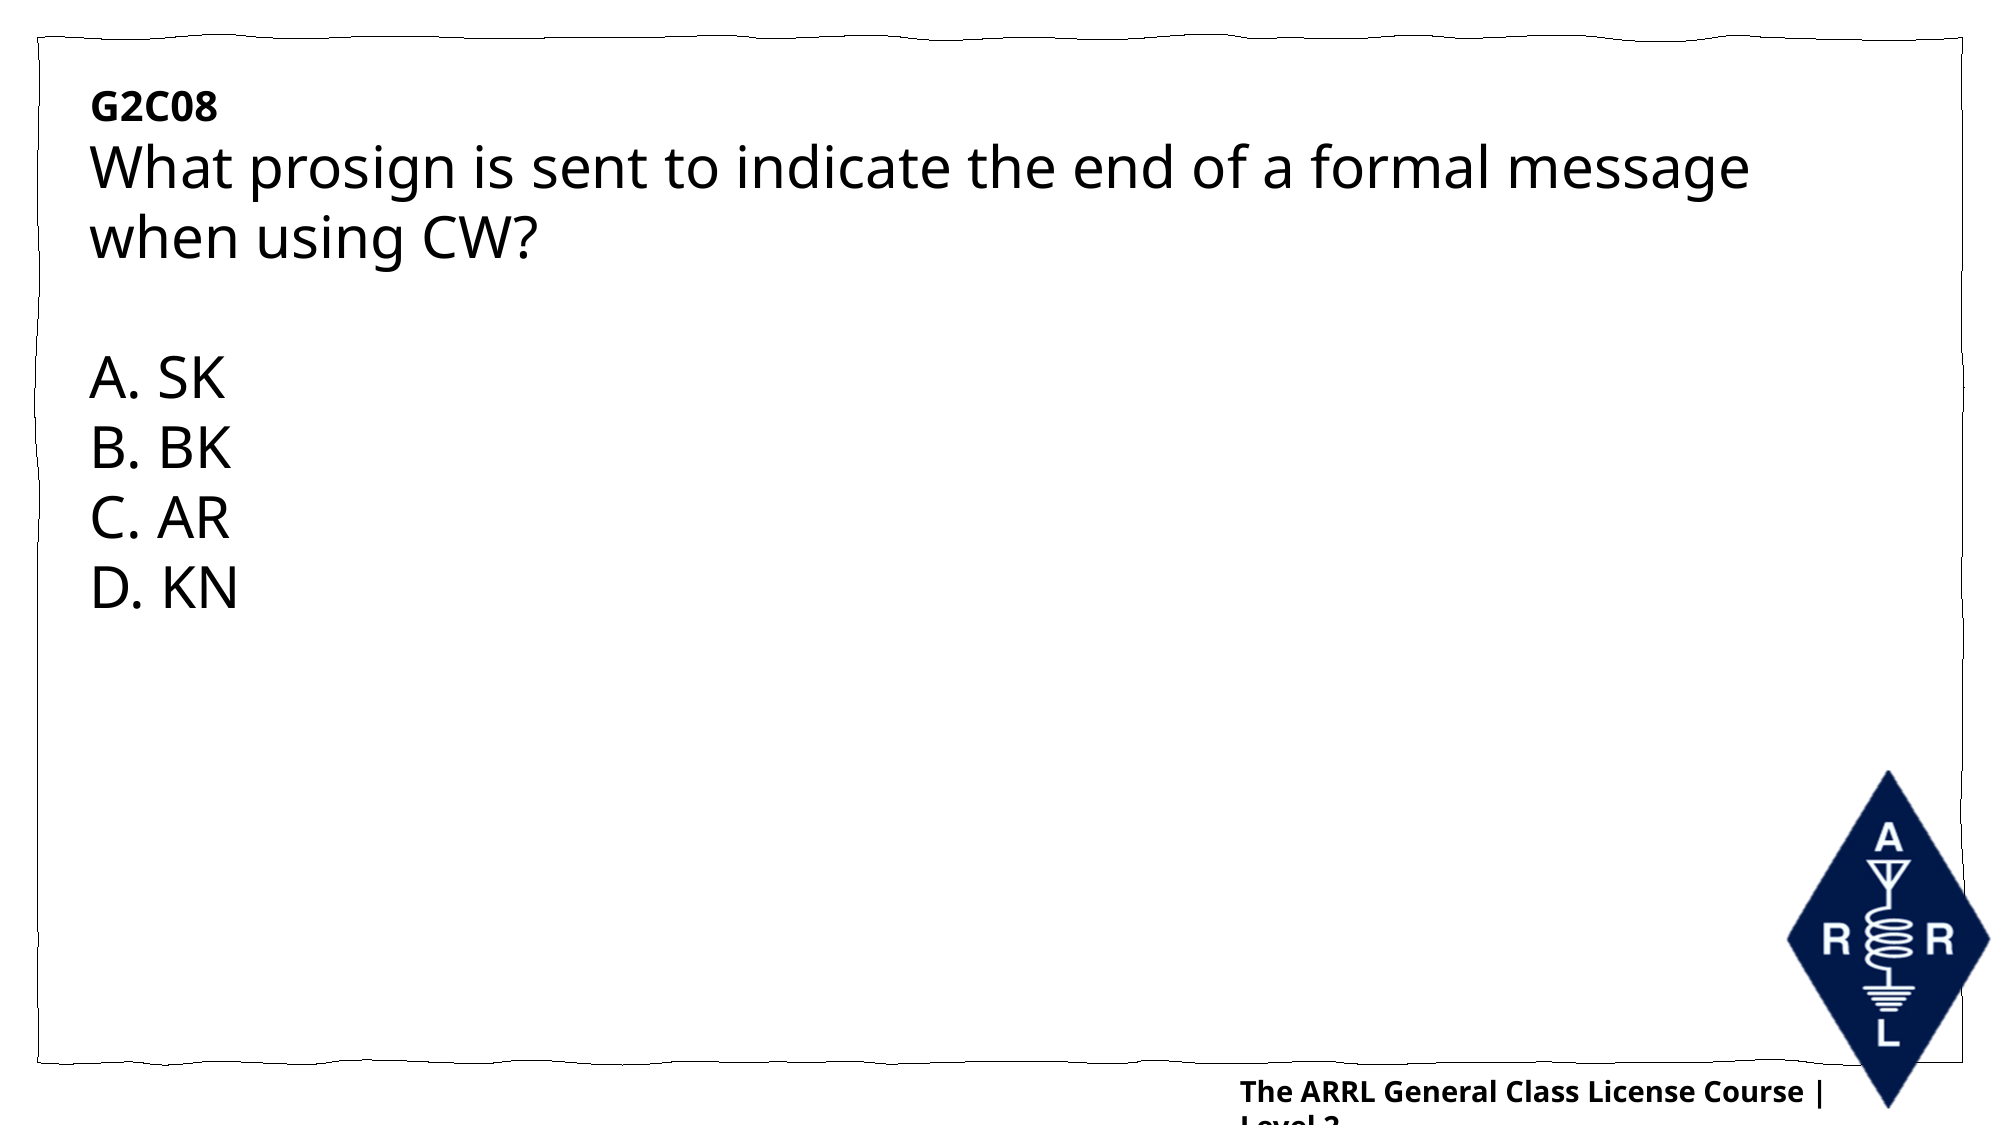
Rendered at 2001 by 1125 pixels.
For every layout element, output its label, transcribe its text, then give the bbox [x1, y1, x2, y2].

picture [1773, 752, 1999, 1125]
text_box G2C08 What prosign is sent to indicate the end of a formal message when using CW? A. SK B. BK C. AR D. KN [75, 72, 1850, 628]
